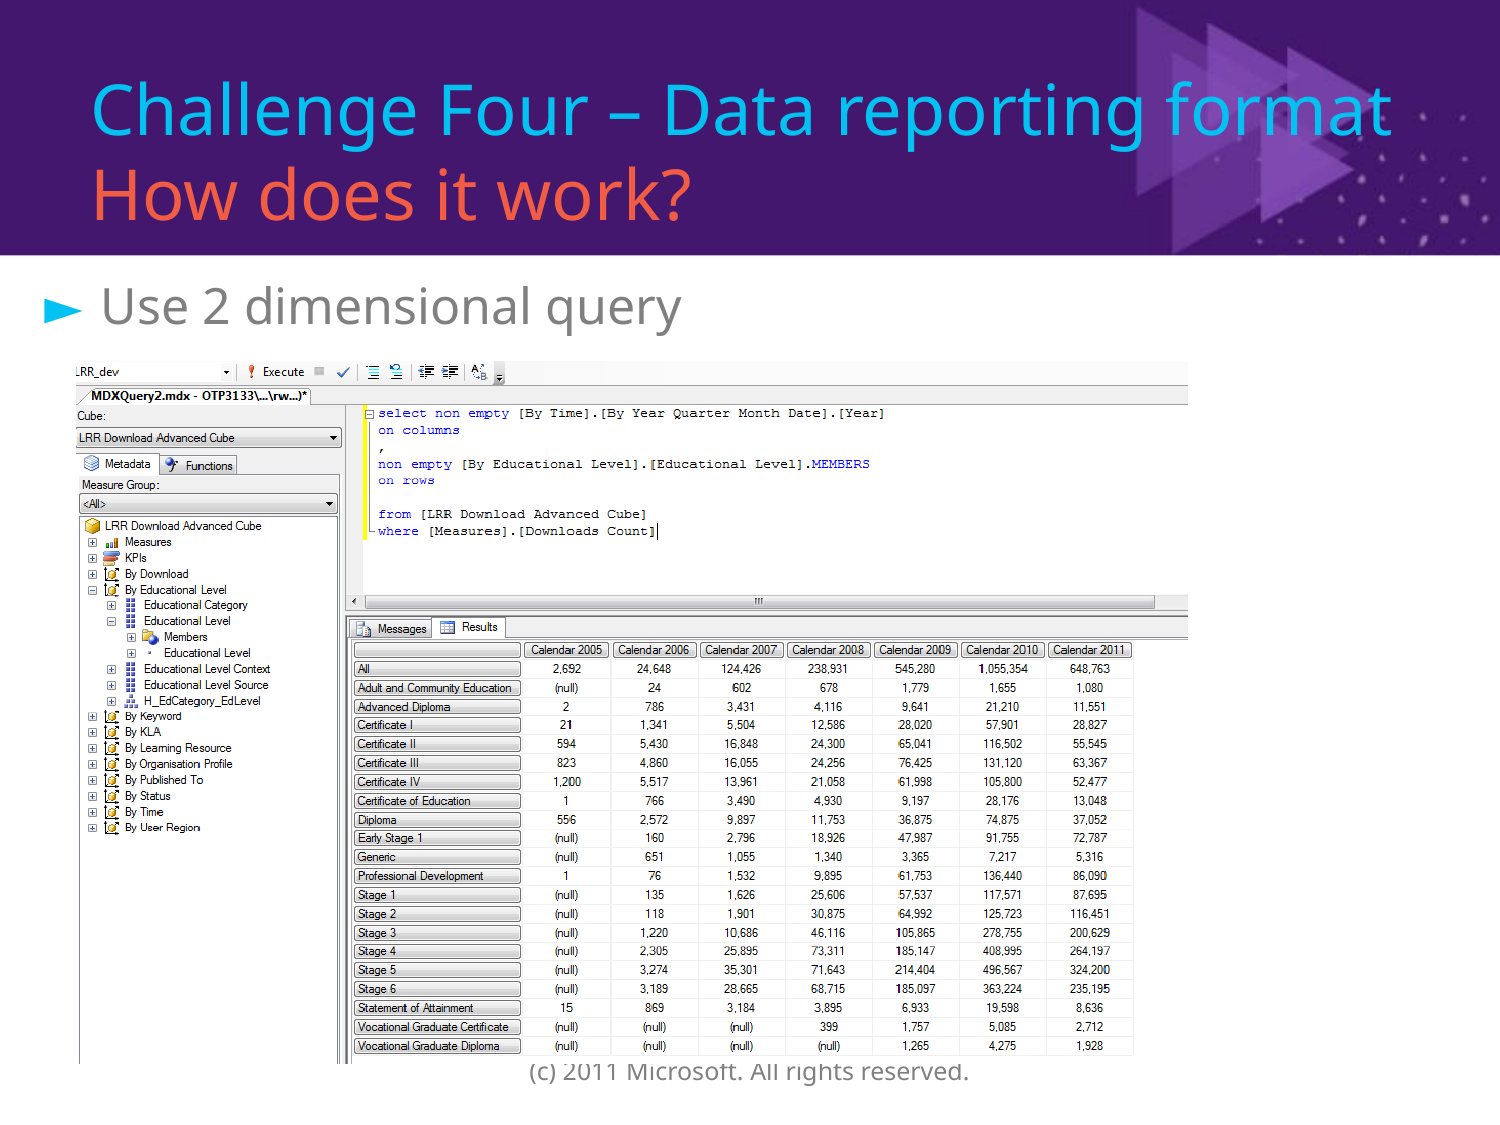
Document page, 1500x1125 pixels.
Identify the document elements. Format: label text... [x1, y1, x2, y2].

footer (c) 2011 Microsoft. All rights reserved. [512, 1072, 988, 1103]
list Use 2 dimensional query [29, 267, 1294, 398]
picture [76, 361, 1188, 1064]
picture [0, 0, 1500, 255]
title Challenge Four – Data reporting format How does it work? [75, 56, 1425, 244]
